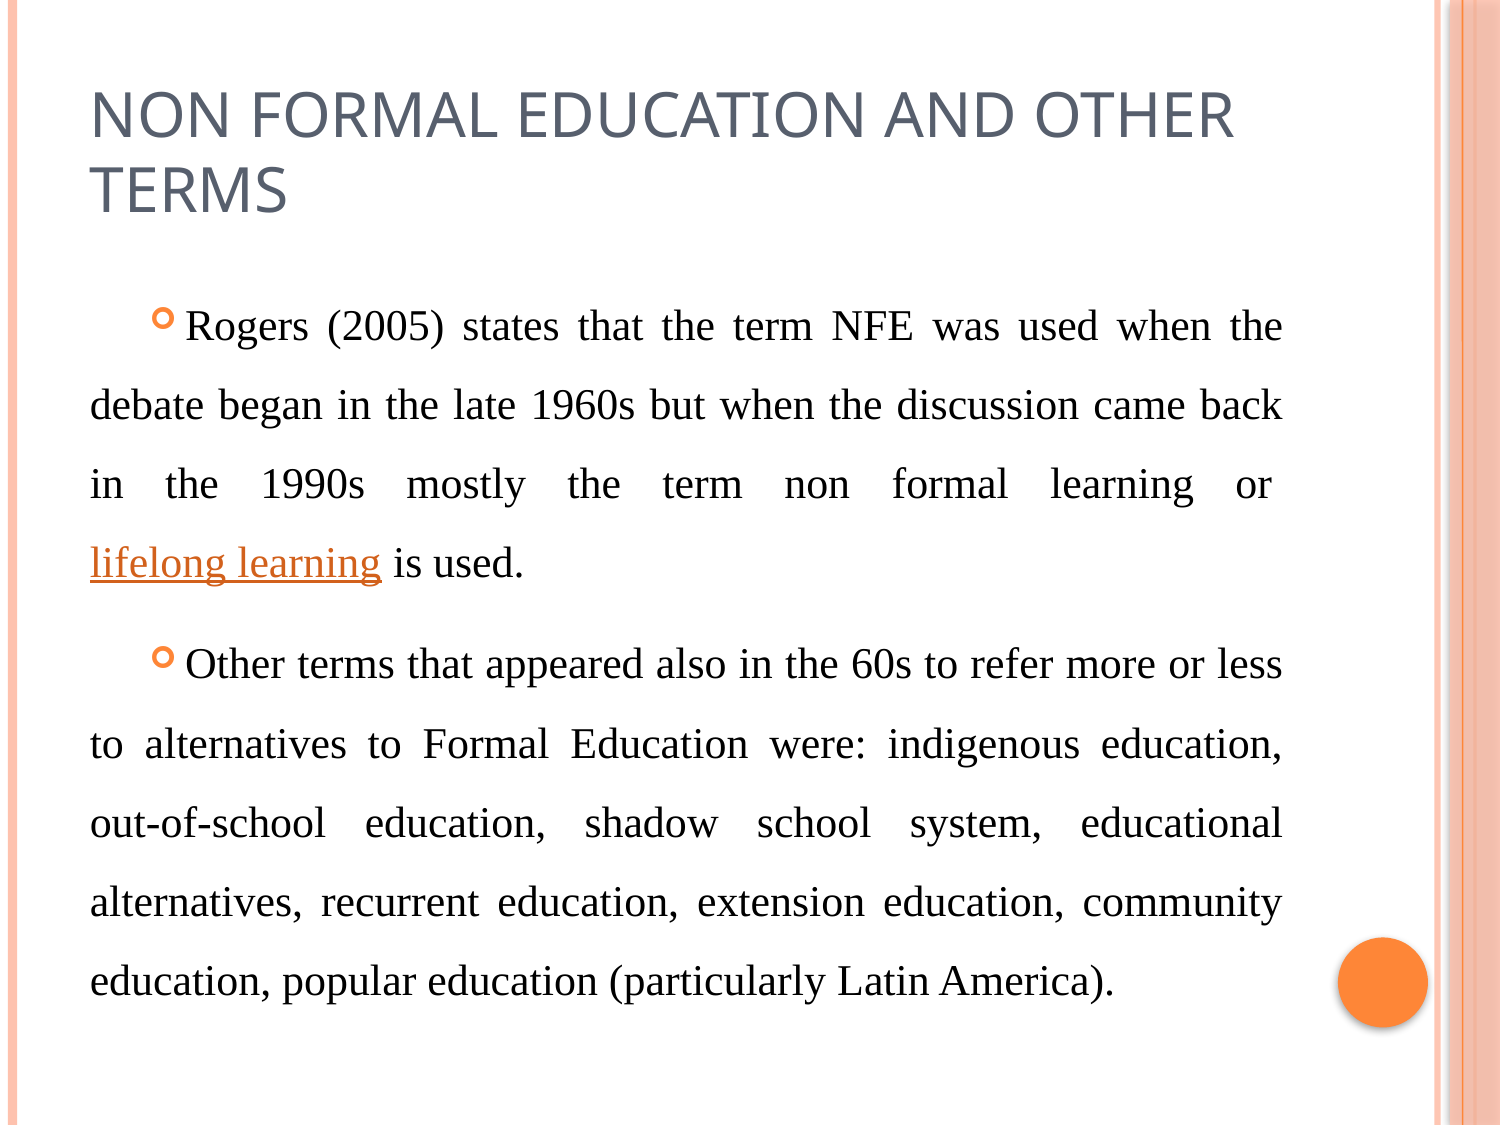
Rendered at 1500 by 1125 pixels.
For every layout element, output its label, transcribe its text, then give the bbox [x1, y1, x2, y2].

list Rogers (2005) states that the term NFE was used when the debate began in the late 1960s but when the discussion came back in the 1990s mostly the term non formal learning or lifelong learning is used. Other terms that appeared also in the 60s to refer more or less to alternatives to Formal Education were: indigenous education, out-of-school education, shadow school system, educational alternatives, recurrent education, extension education, community education, popular education (particularly Latin America). [75, 262, 1300, 1062]
title Non formal Education and other terms [75, 45, 1300, 233]
